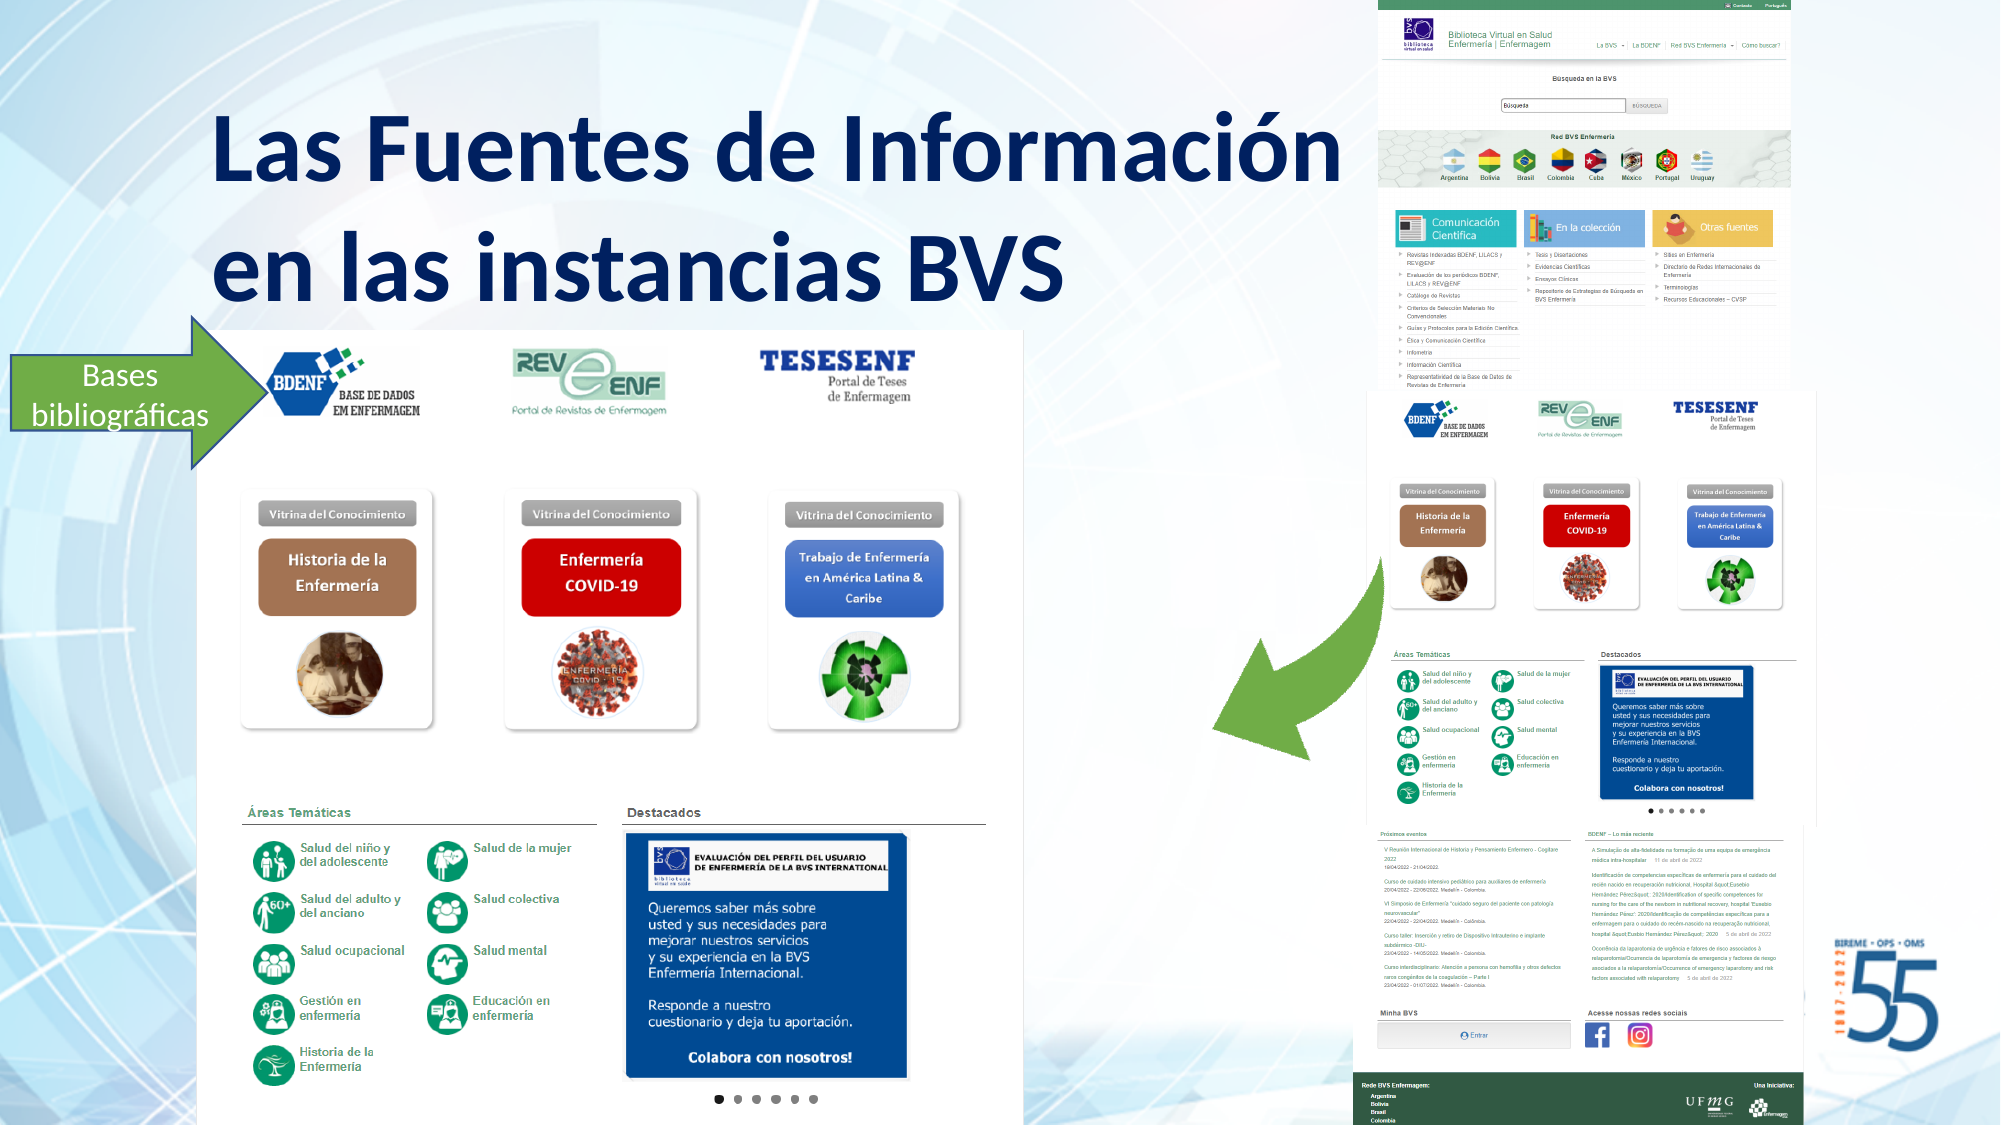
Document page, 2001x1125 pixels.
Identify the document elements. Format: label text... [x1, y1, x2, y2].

picture [0, 0, 2001, 1125]
text_box Bases bibliográficas [9, 314, 207, 471]
text_box Las Fuentes de Información en las instancias BVS [196, 73, 1364, 329]
